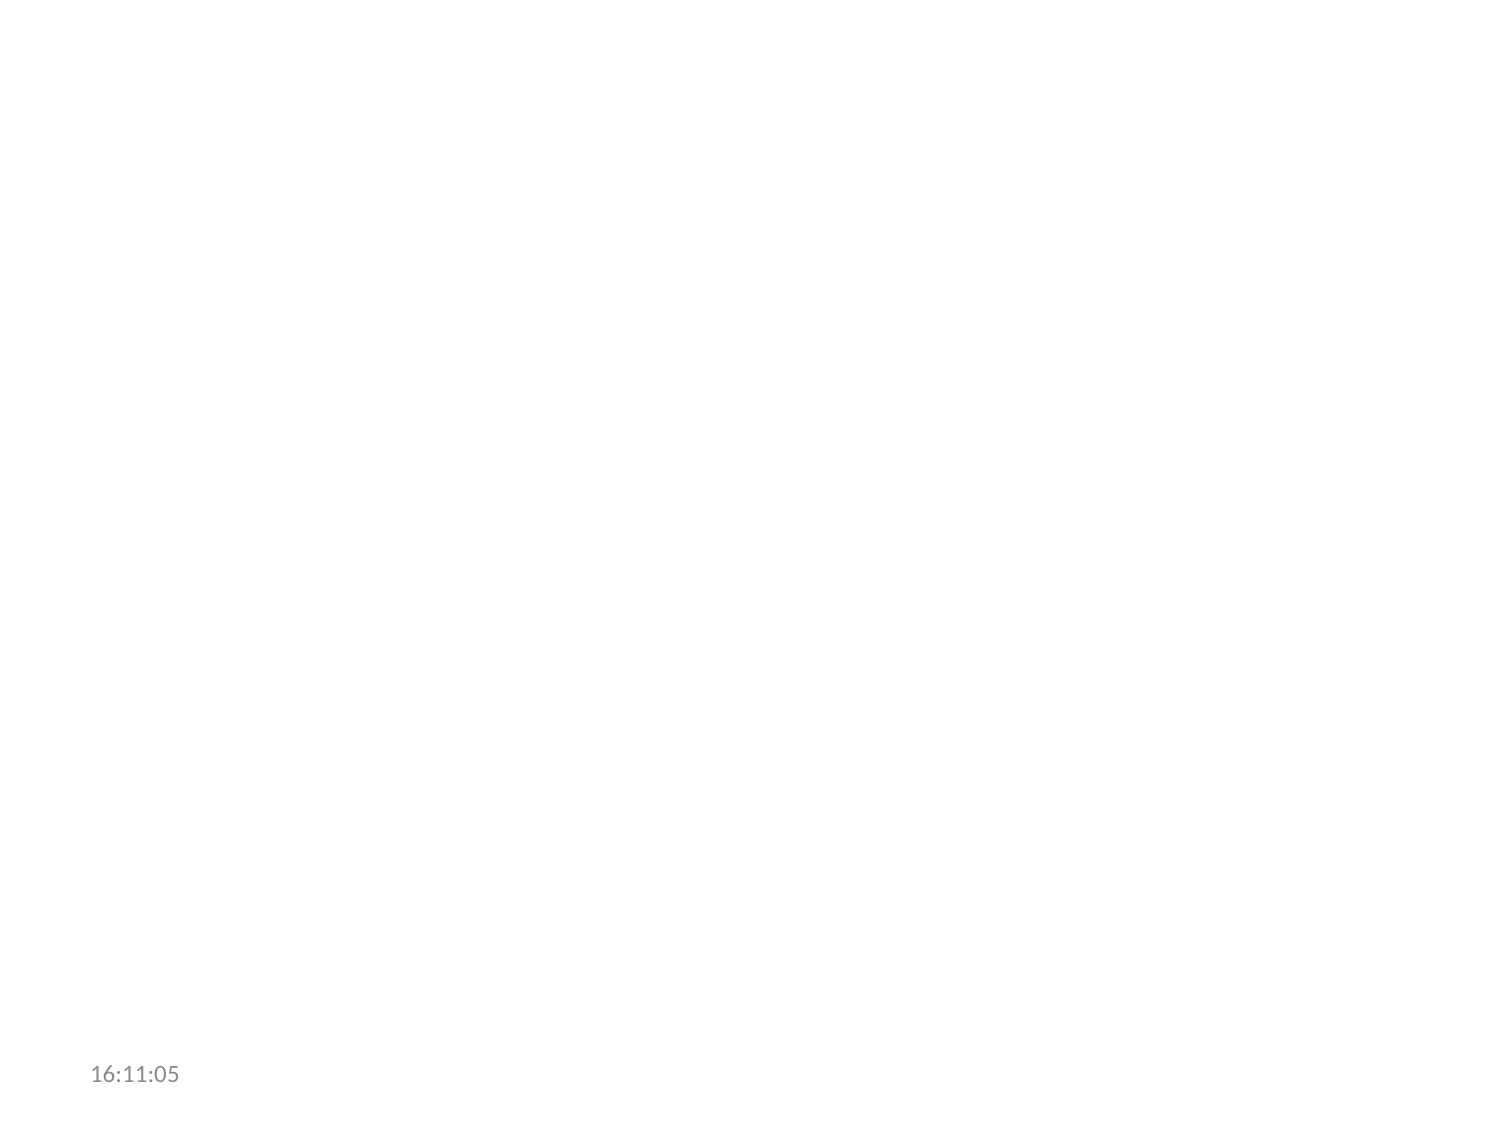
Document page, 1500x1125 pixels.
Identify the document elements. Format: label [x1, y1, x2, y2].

slide_number [75, 1042, 425, 1103]
